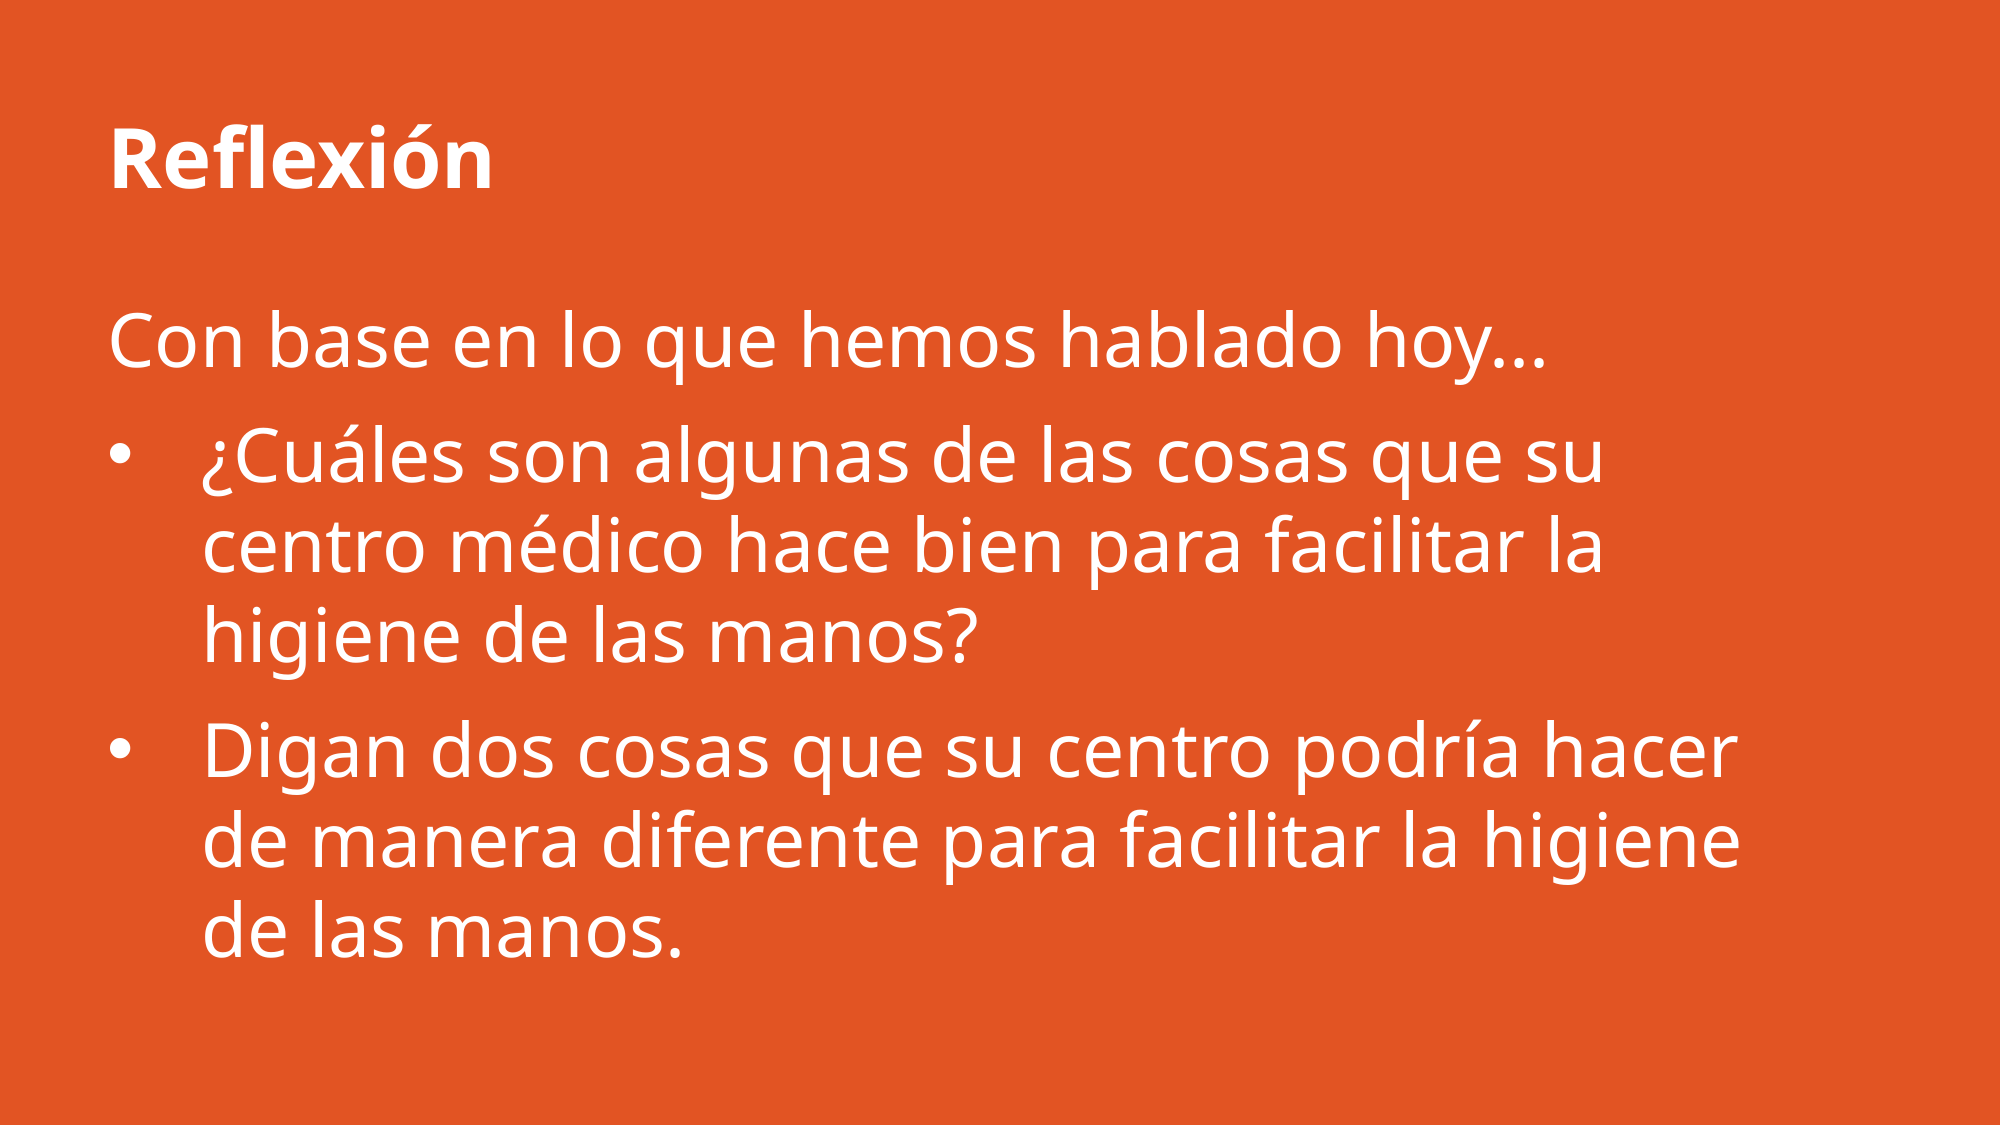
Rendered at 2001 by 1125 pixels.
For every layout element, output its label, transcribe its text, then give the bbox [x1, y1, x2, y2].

text_box Con base en lo que hemos hablado hoy... ¿Cuáles son algunas de las cosas que su centro médico hace bien para facilitar la higiene de las manos? Digan dos cosas que su centro podría hacer de manera diferente para facilitar la higiene de las manos. [92, 285, 1827, 981]
title Reflexión [92, 66, 1908, 213]
